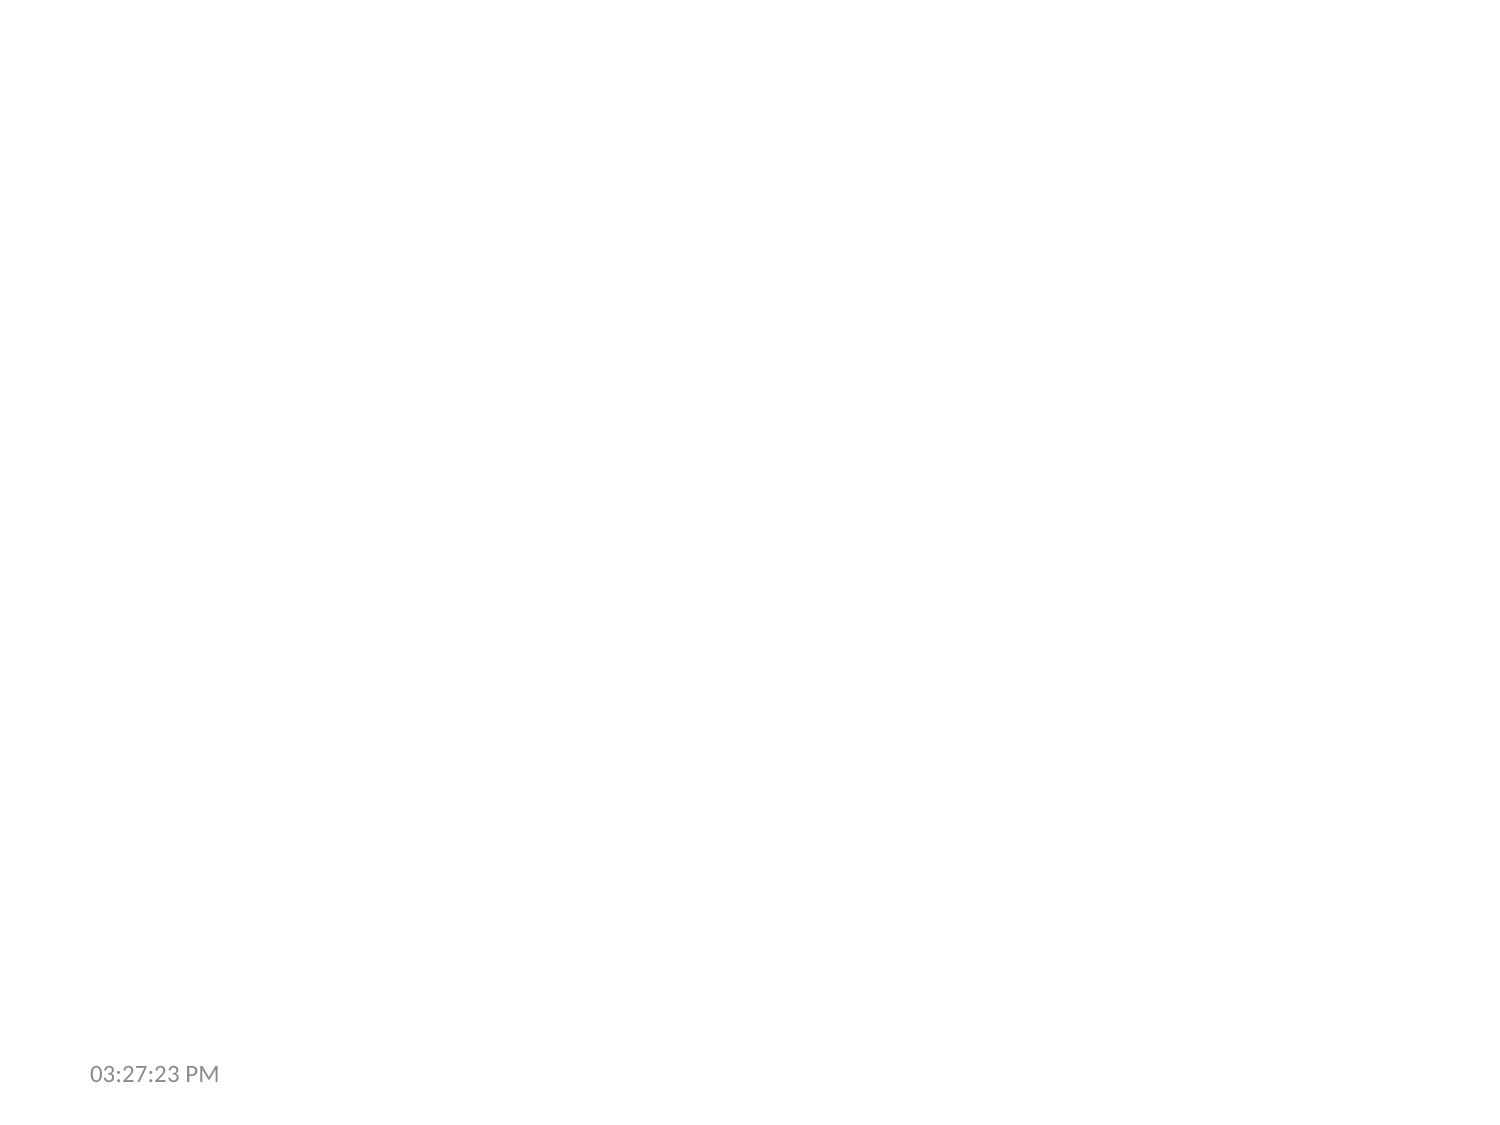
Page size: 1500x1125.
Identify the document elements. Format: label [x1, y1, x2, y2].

slide_number [75, 1042, 425, 1103]
